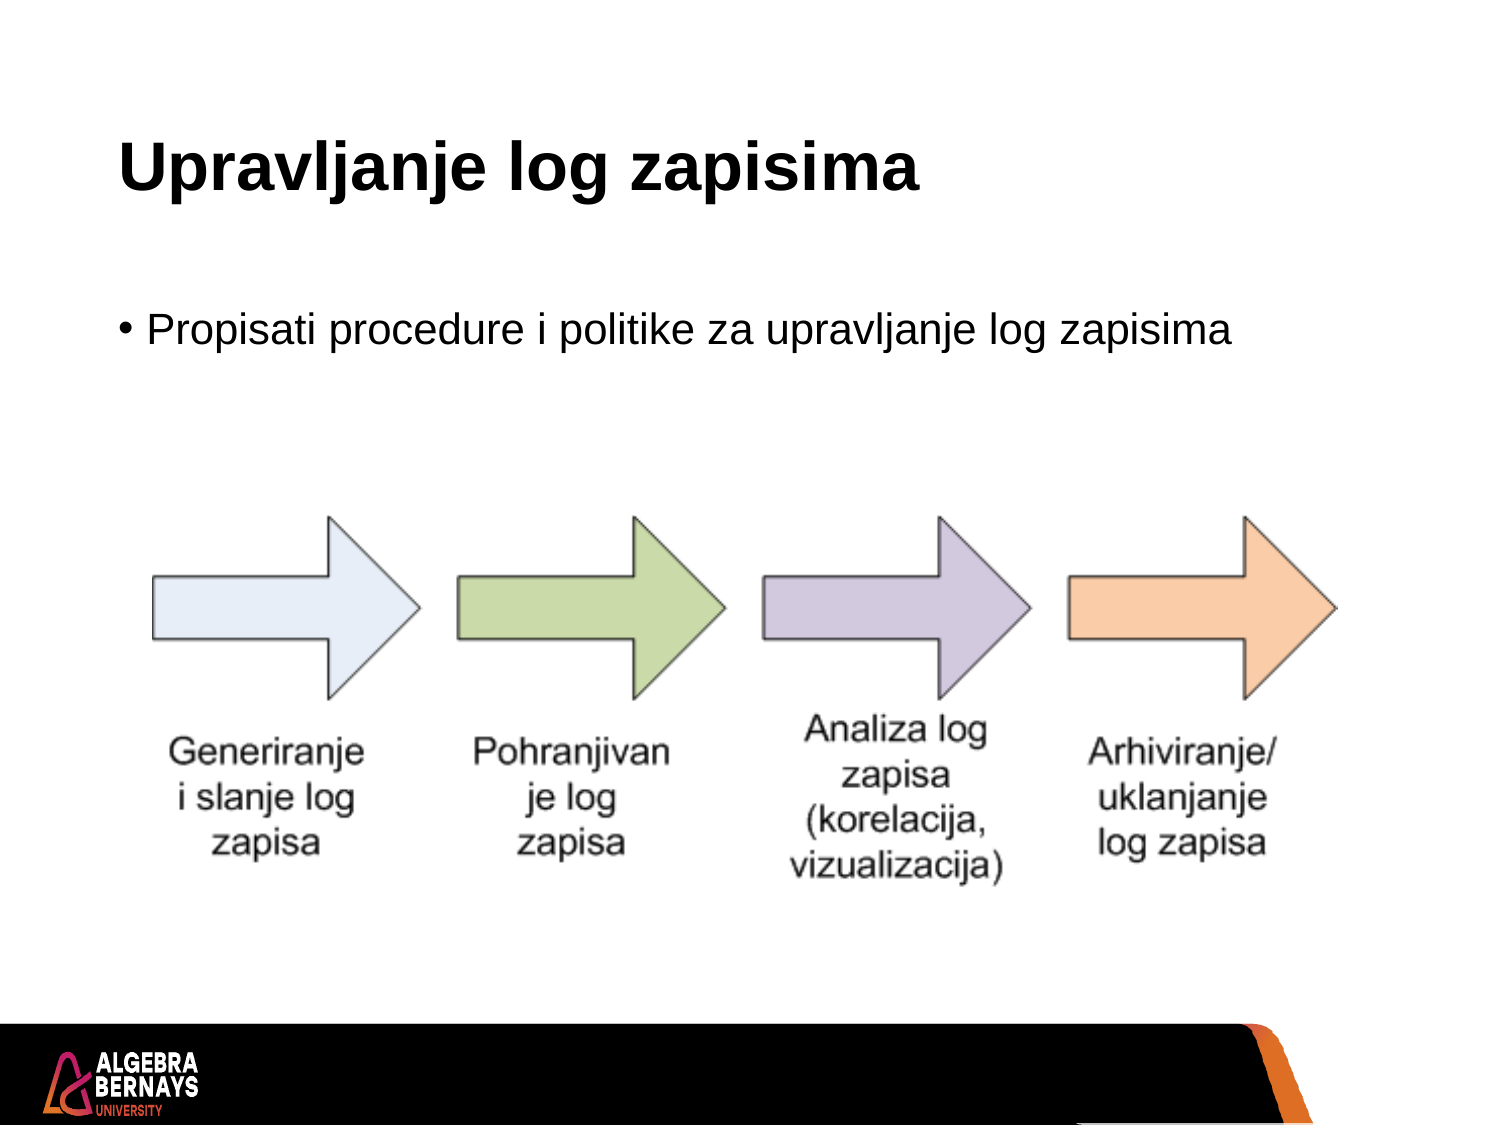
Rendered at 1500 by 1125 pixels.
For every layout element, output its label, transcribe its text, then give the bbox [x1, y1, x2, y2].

picture [0, 1023, 1468, 1125]
picture [152, 515, 1338, 891]
list Propisati procedure i politike za upravljanje log zapisima [103, 299, 1397, 1014]
title Upravljanje log zapisima [103, 59, 1397, 278]
